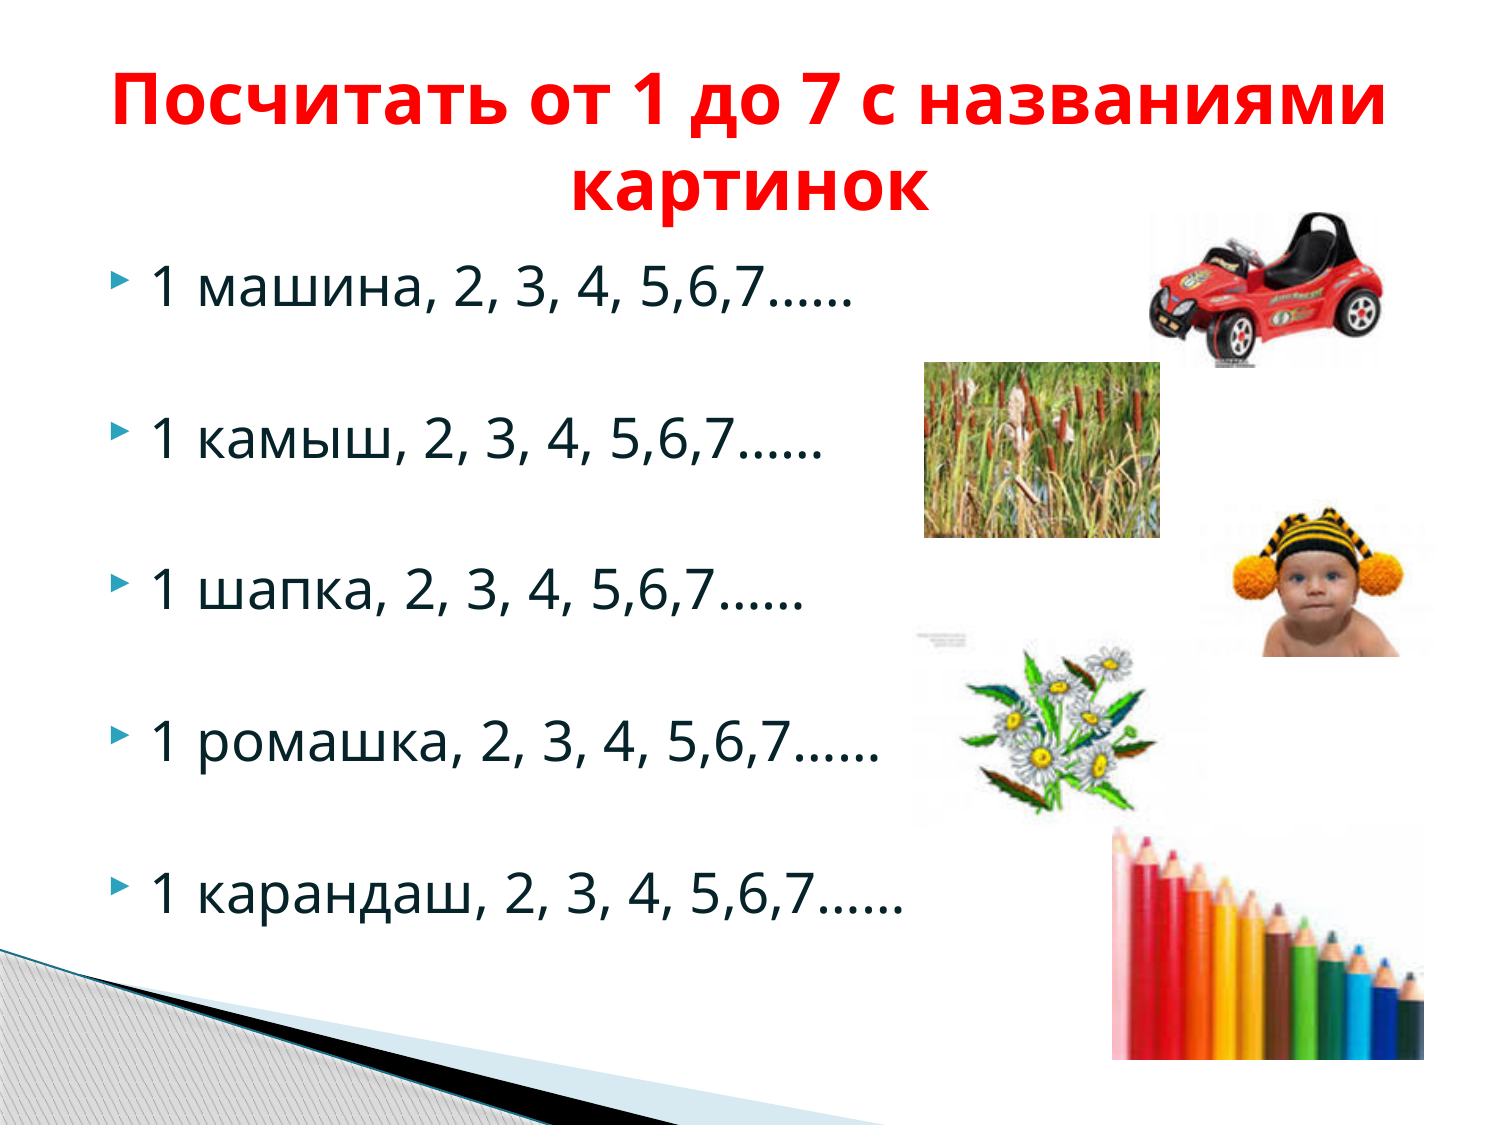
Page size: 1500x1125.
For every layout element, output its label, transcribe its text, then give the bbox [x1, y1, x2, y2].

list 1 машина, 2, 3, 4, 5,6,7…… 1 камыш, 2, 3, 4, 5,6,7…… 1 шапка, 2, 3, 4, 5,6,7…… 1 ромашка, 2, 3, 4, 5,6,7…… 1 карандаш, 2, 3, 4, 5,6,7…… [75, 243, 1425, 986]
picture [912, 499, 1435, 1060]
picture [924, 212, 1385, 538]
title Посчитать от 1 до 7 с названиями картинок [75, 45, 1425, 233]
